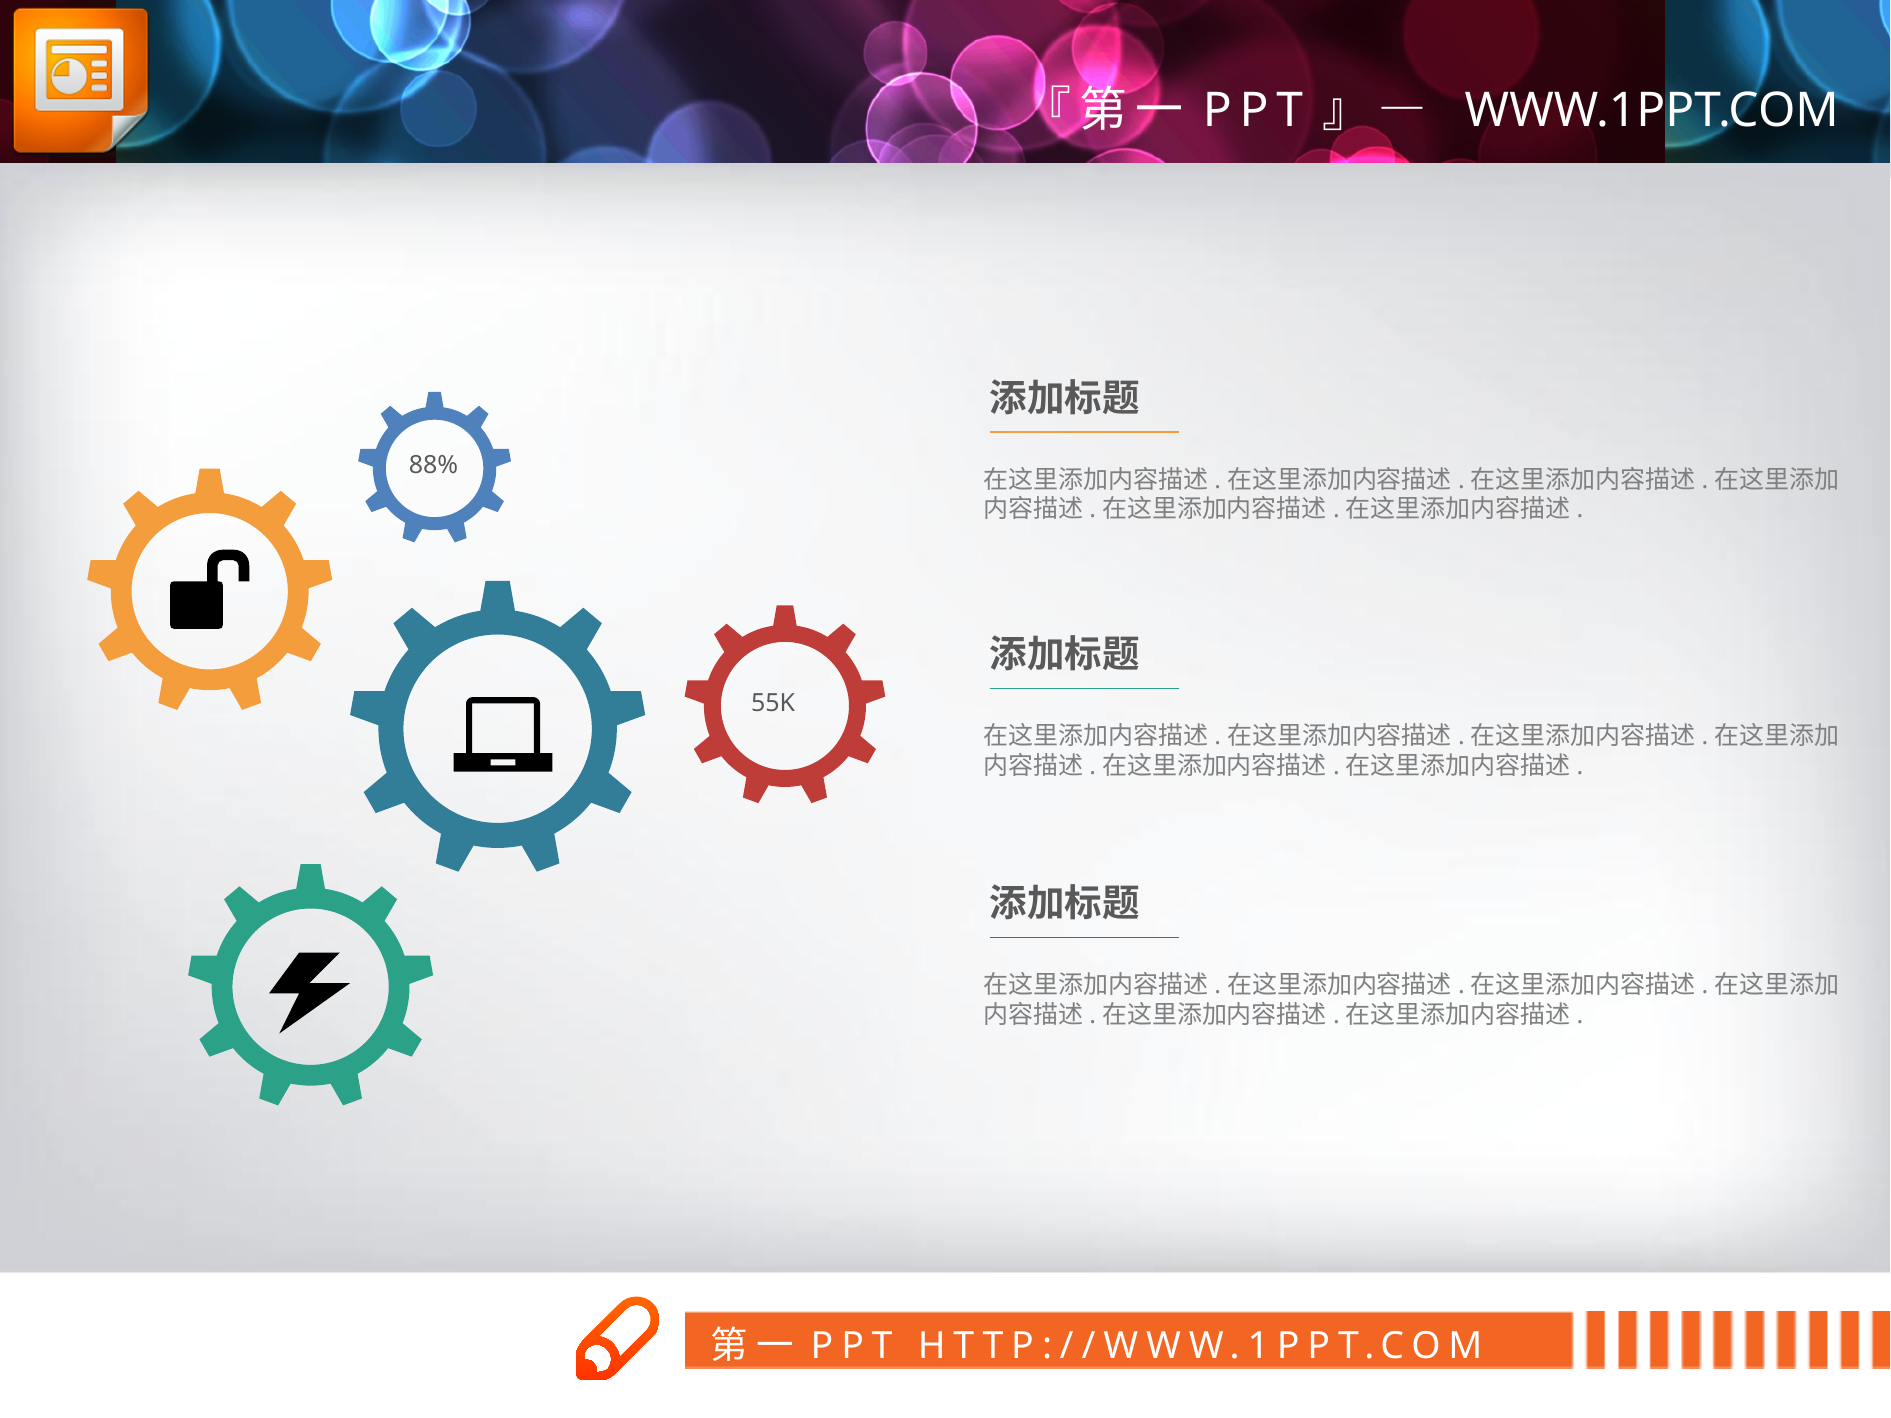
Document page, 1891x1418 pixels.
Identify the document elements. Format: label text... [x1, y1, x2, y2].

text_box [358, 391, 504, 543]
text_box [350, 580, 646, 872]
text_box 添加标题 [975, 366, 1258, 426]
text_box 添加标题 [975, 622, 1258, 683]
text_box 在这里添加内容描述.在这里添加内容描述.在这里添加内容描述.在这里添加内容描述.在这里添加内容描述.在这里添加内容描述. [968, 712, 1857, 787]
text_box 在这里添加内容描述.在这里添加内容描述.在这里添加内容描述.在这里添加内容描述.在这里添加内容描述.在这里添加内容描述. [968, 455, 1857, 531]
text_box [453, 697, 553, 772]
text_box 在这里添加内容描述.在这里添加内容描述.在这里添加内容描述.在这里添加内容描述.在这里添加内容描述.在这里添加内容描述. [968, 961, 1857, 1036]
picture [0, 0, 1891, 1275]
text_box [188, 864, 434, 1106]
text_box [170, 549, 250, 629]
text_box 55K [736, 678, 852, 724]
text_box [684, 605, 886, 804]
text_box 添加标题 [975, 871, 1258, 932]
picture [685, 1311, 1891, 1369]
text_box [269, 952, 351, 1034]
text_box 88% [394, 440, 509, 486]
text_box [87, 468, 333, 710]
